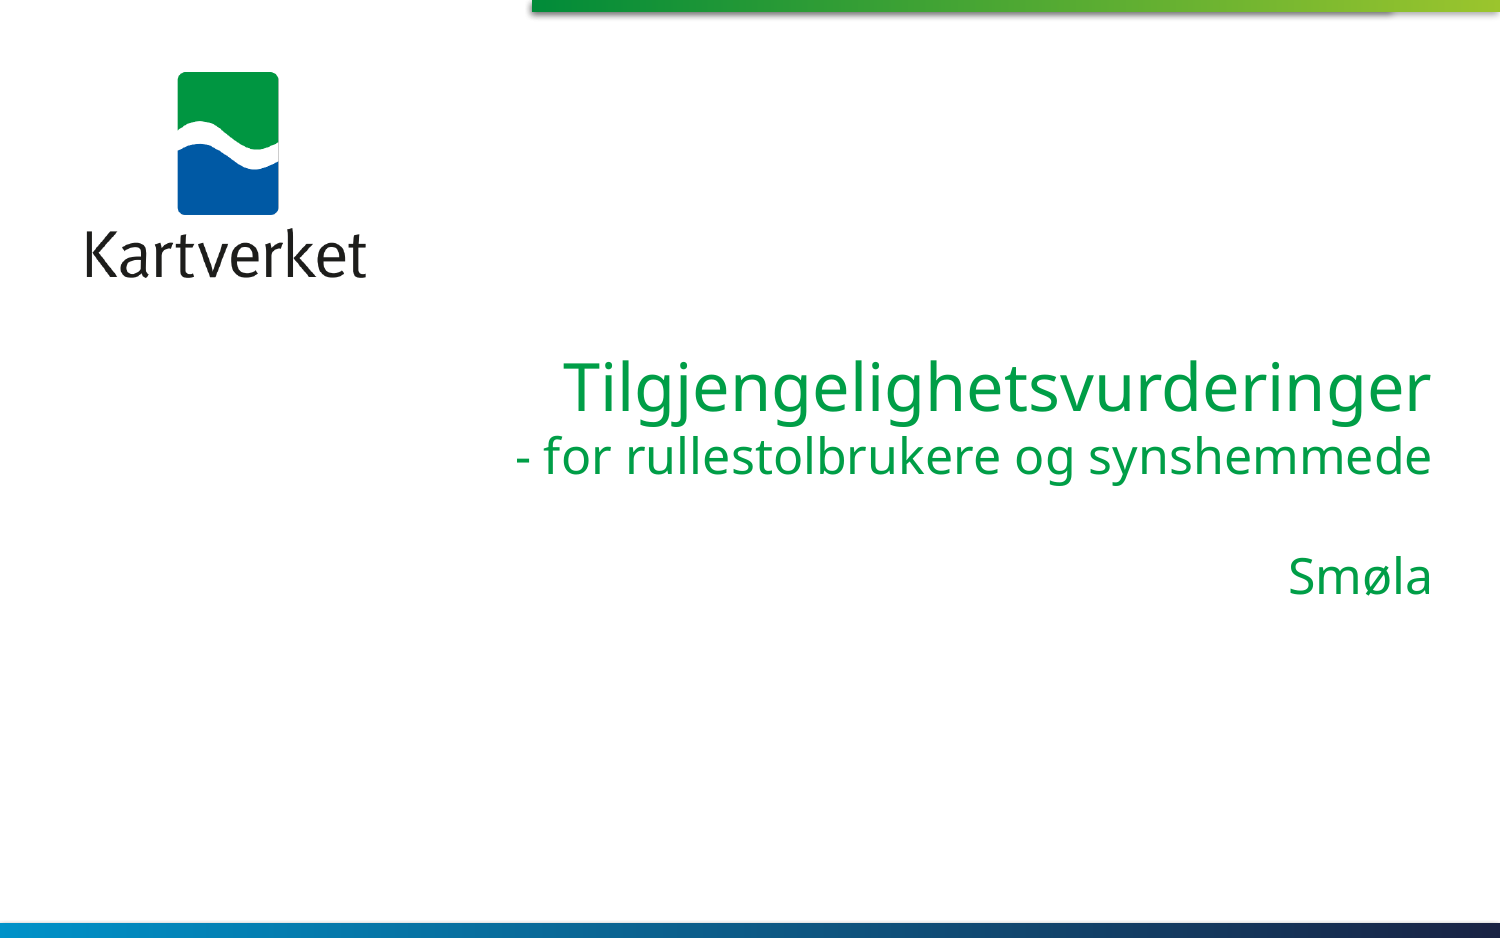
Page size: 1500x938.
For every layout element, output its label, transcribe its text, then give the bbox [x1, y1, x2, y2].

text_box Tilgjengelighetsvurderinger - for rullestolbrukere og synshemmede Smøla [66, 337, 1449, 613]
